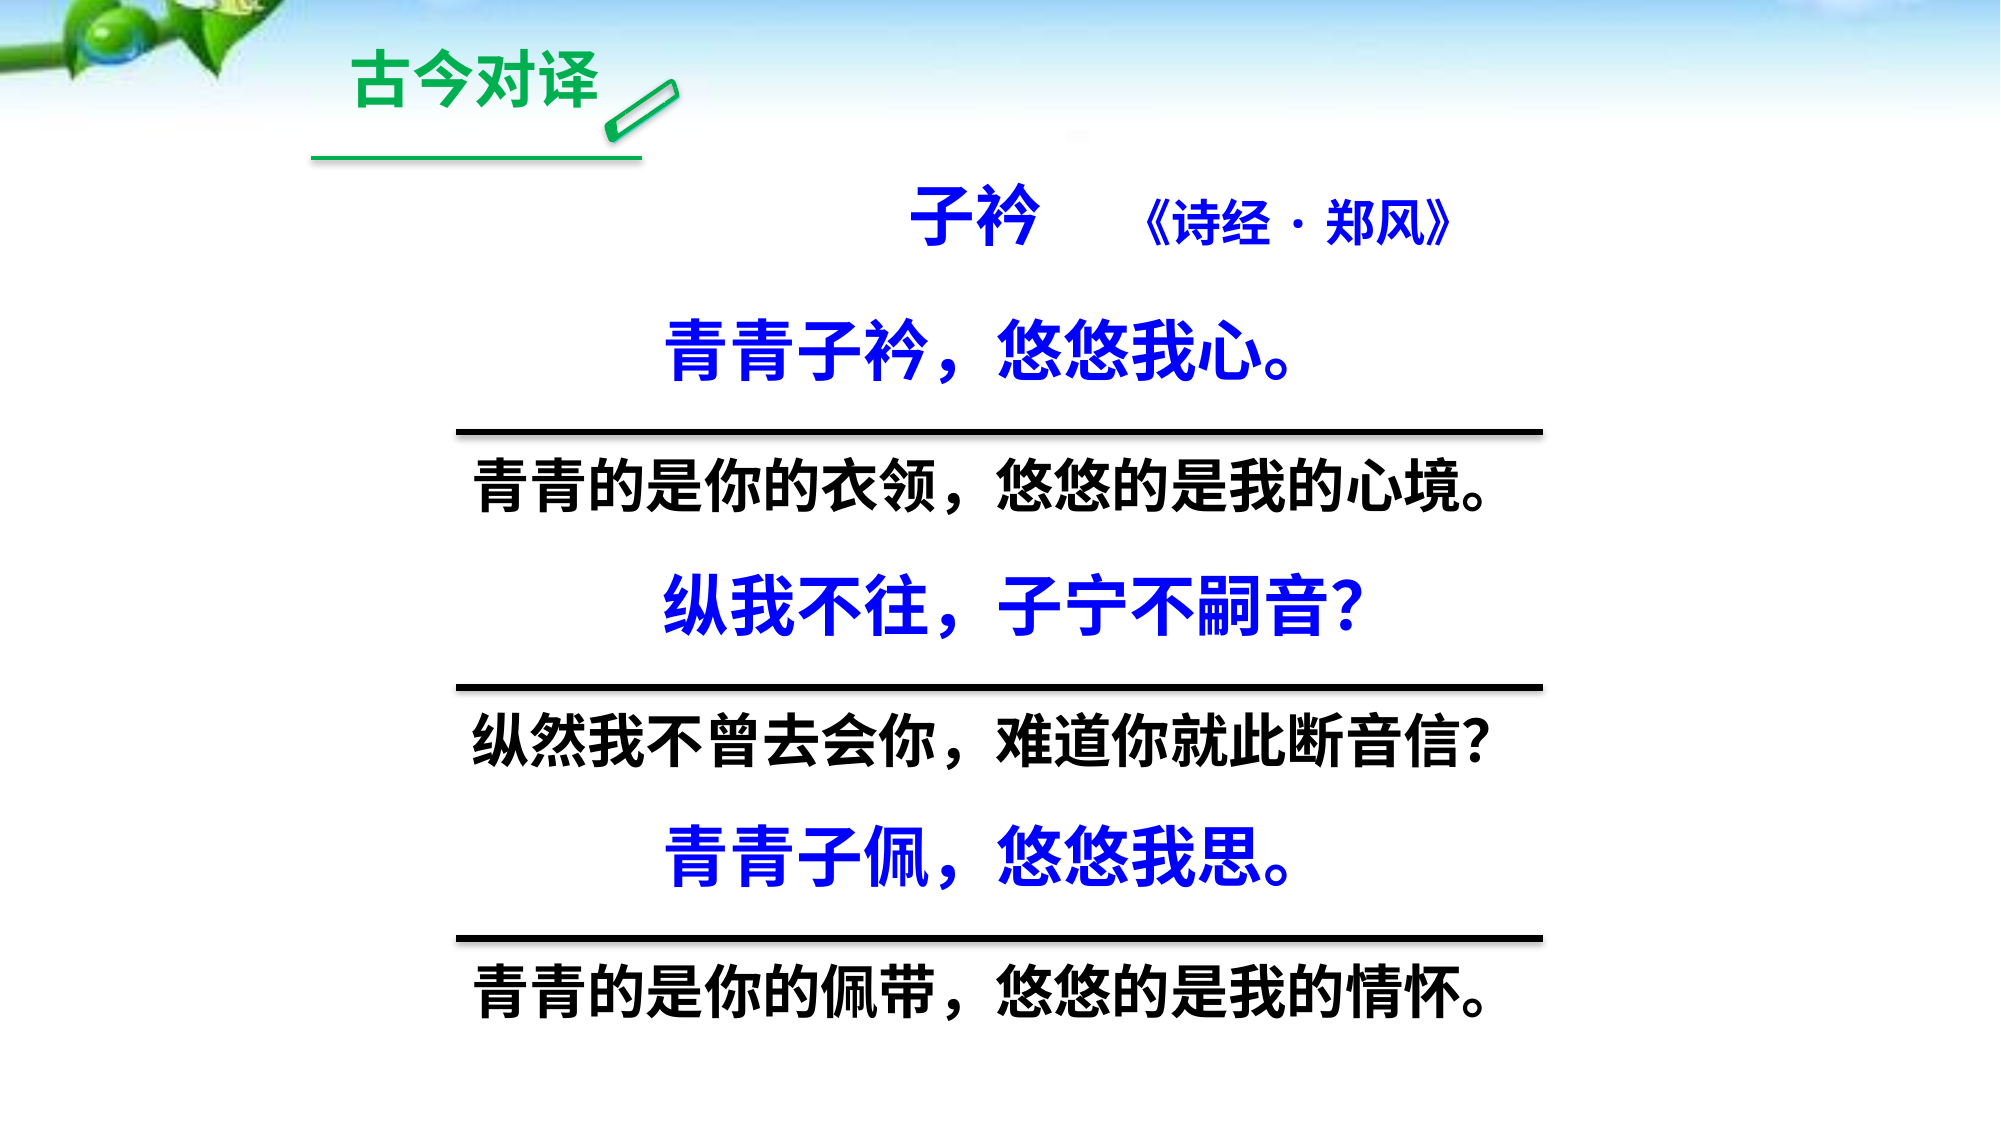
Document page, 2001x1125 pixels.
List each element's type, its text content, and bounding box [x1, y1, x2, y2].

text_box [310, 32, 681, 159]
picture [0, 0, 2001, 1125]
text_box 青青的是你的佩带，悠悠的是我的情怀。 [456, 949, 1544, 1033]
text_box 青青的是你的衣领，悠悠的是我的心境。 [456, 443, 1544, 527]
text_box 子衿 [893, 166, 1062, 262]
text_box 青青子衿，悠悠我心。 [648, 301, 1352, 397]
text_box 青青子佩，悠悠我思。 [648, 807, 1352, 903]
text_box 《诗经·郑风》 [1106, 184, 1497, 260]
text_box 纵然我不曾去会你，难道你就此断音信？ [456, 697, 1544, 782]
text_box 纵我不往，子宁不嗣音？ [648, 556, 1449, 652]
